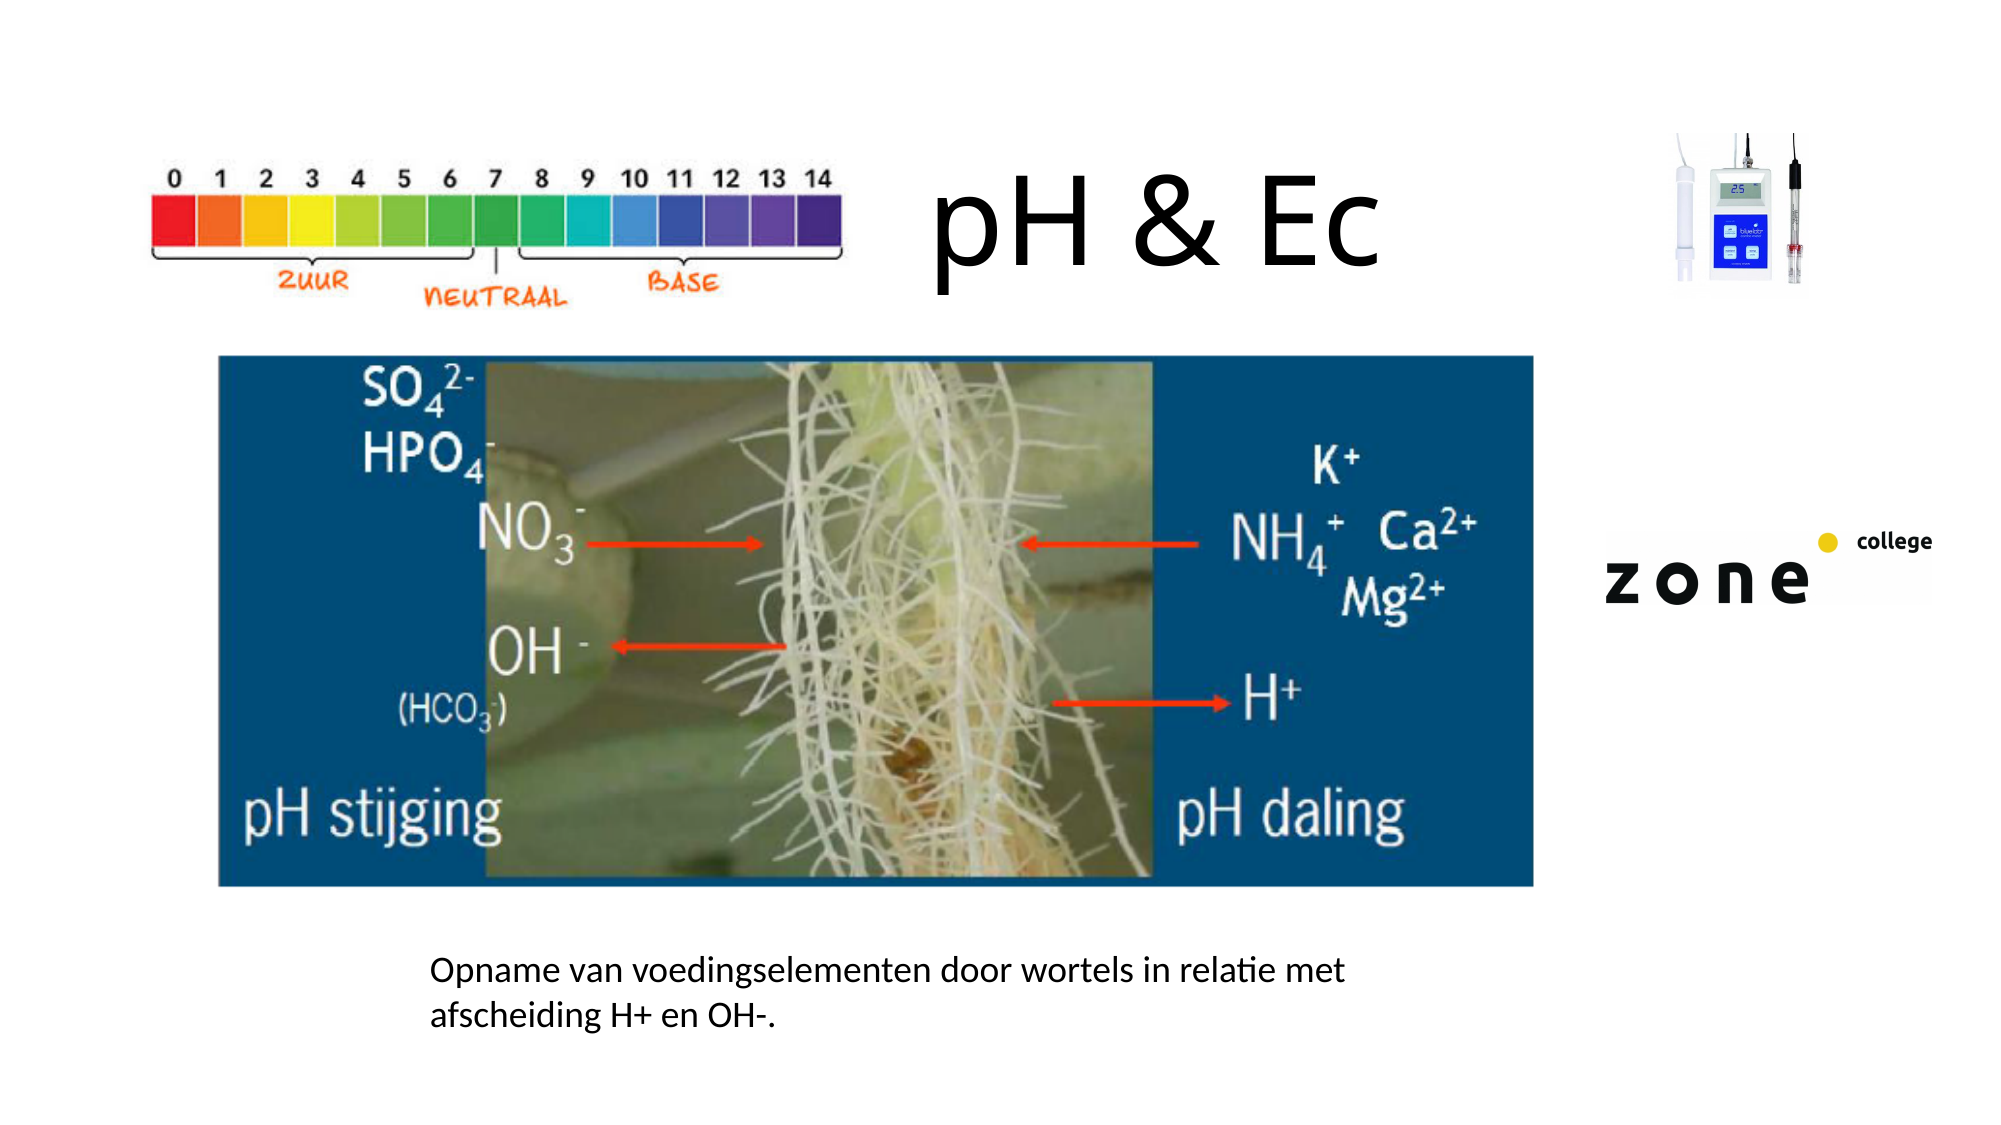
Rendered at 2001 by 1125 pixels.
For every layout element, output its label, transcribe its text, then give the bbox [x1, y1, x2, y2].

text_box Opname van voedingselementen door wortels in relatie met afscheiding H+ en OH-. [415, 937, 1416, 1043]
picture [182, 333, 1561, 922]
picture [136, 147, 860, 318]
picture [1606, 531, 1932, 605]
picture [1654, 133, 1821, 299]
text_box pH & Ec [912, 133, 1399, 298]
